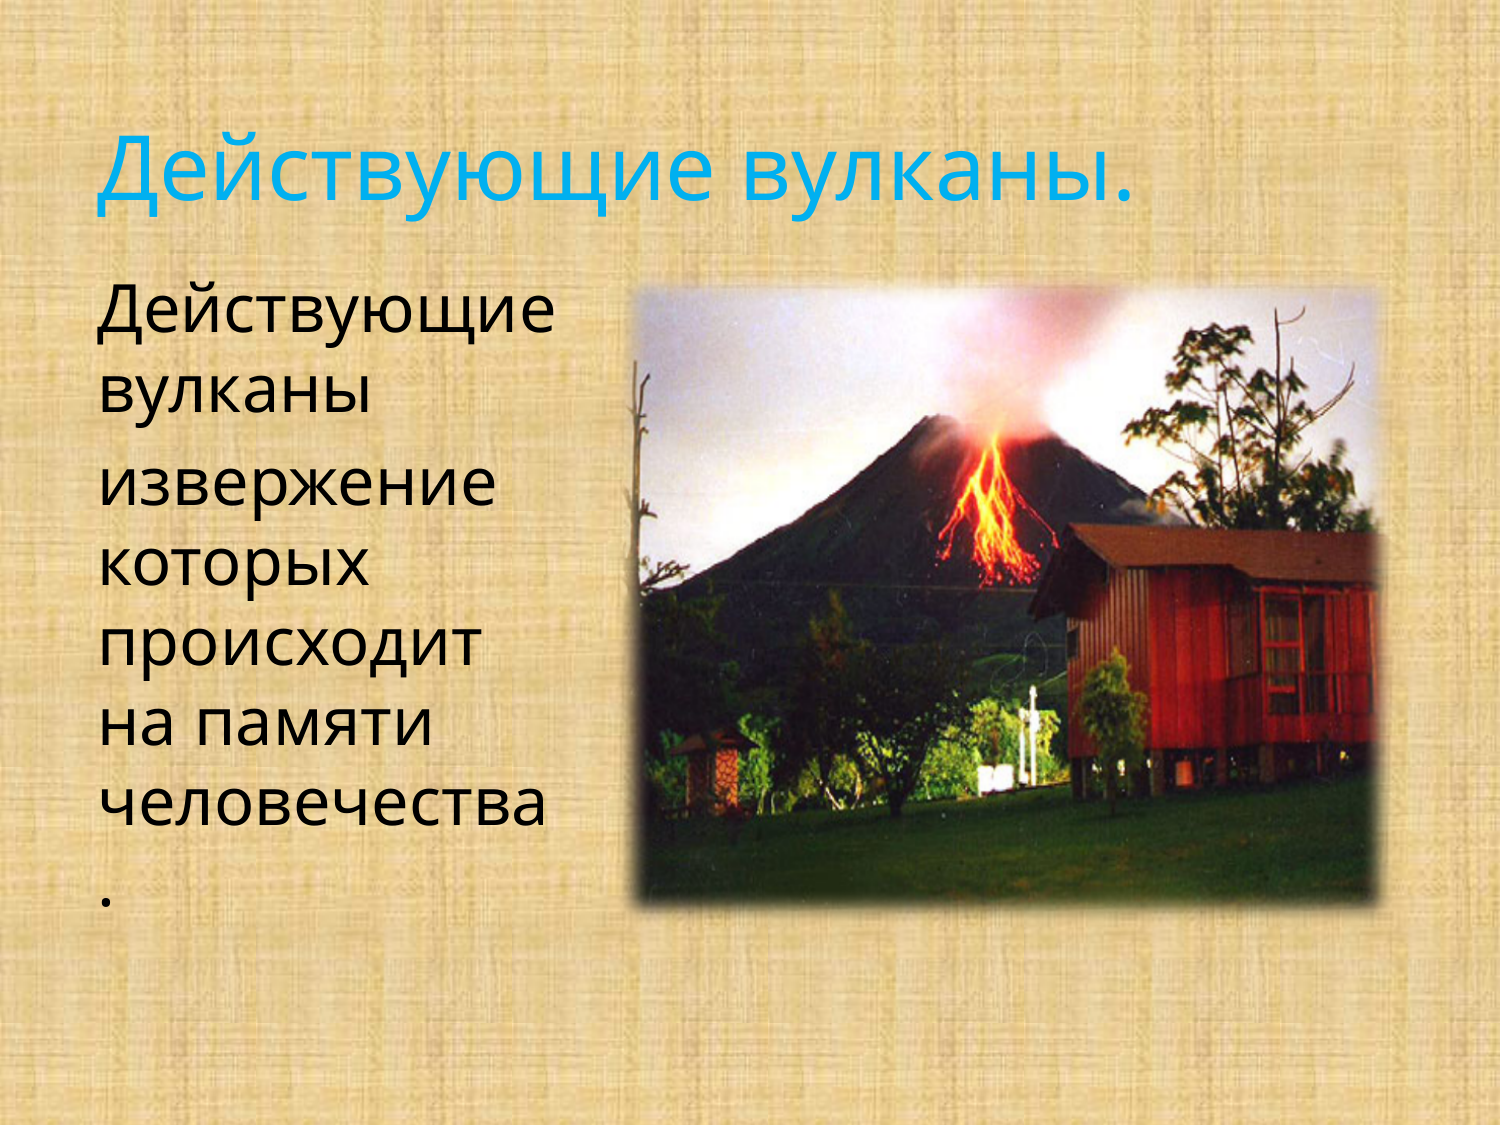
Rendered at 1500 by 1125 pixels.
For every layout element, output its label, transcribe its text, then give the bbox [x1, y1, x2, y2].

title Действующие вулканы. [82, 35, 1402, 226]
list Действующие вулканы извержение которых происходит на памяти человечества. [82, 257, 576, 1028]
picture [0, 0, 1500, 1125]
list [614, 269, 1397, 927]
